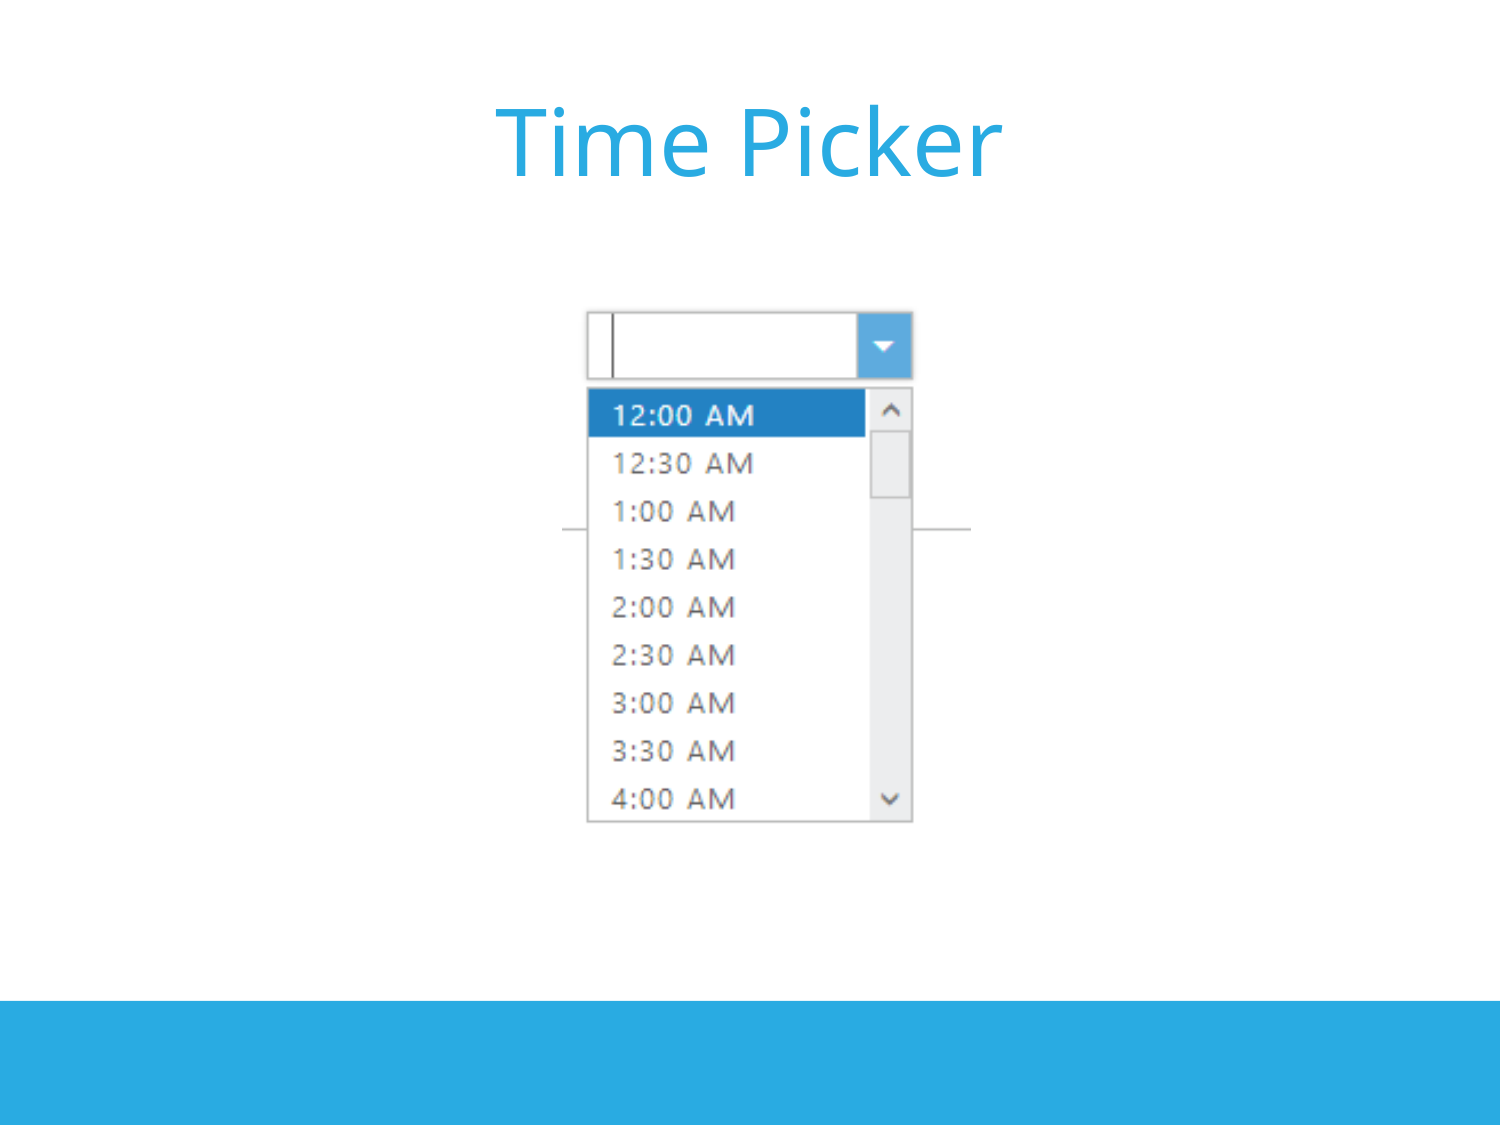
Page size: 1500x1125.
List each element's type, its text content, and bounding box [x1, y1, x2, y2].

title Time Picker [75, 45, 1425, 233]
picture [562, 287, 971, 853]
text_box [0, 999, 1500, 1125]
